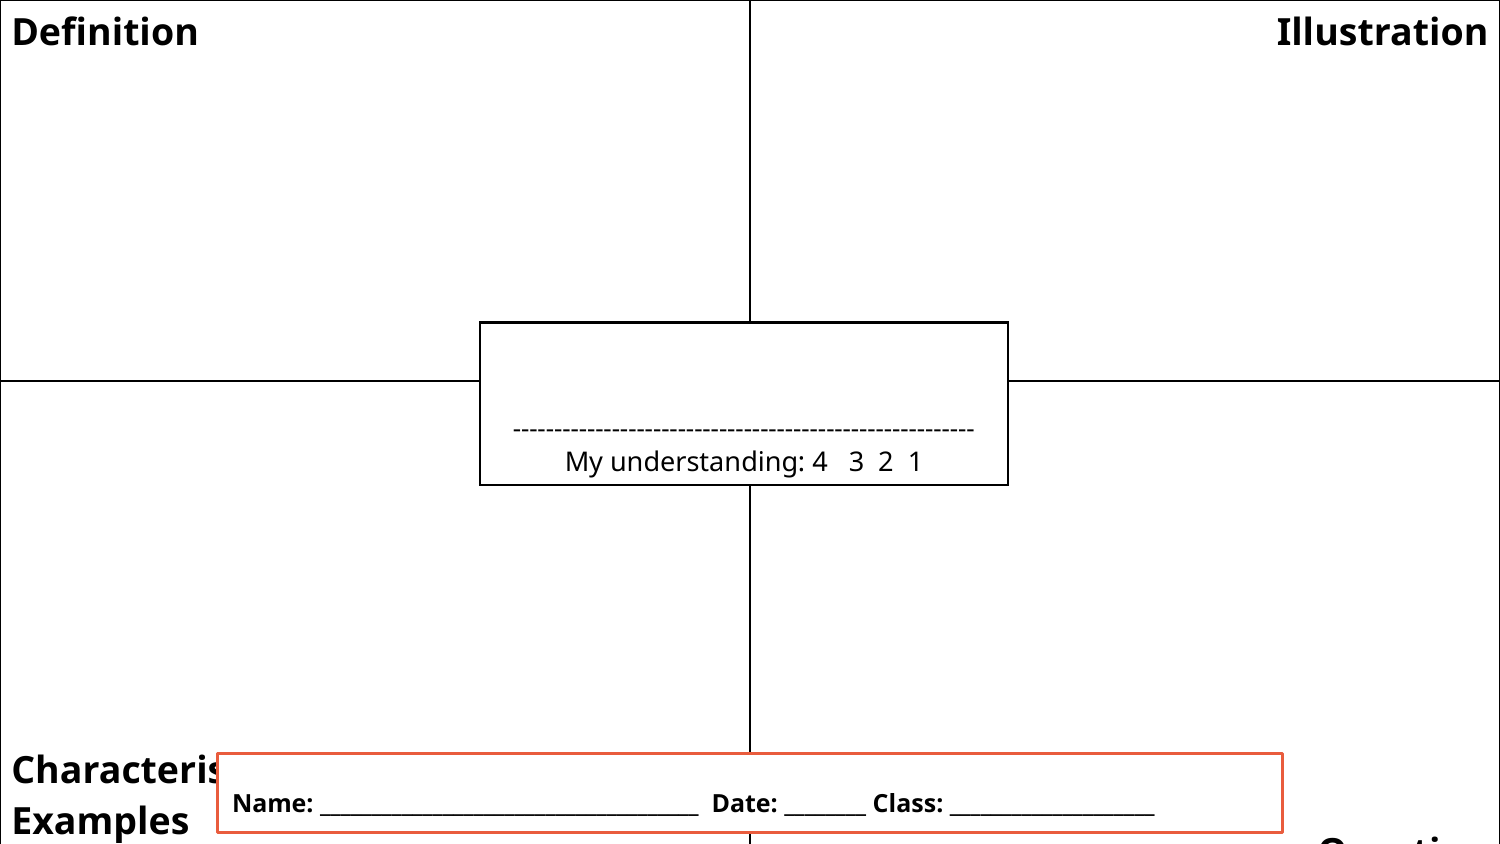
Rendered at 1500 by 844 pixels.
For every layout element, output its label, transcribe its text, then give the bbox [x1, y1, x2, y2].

table_cell Question [751, 382, 1499, 844]
table_header Definition [1, 1, 749, 380]
text_box Name: _____________________________________ Date: ________ Class: ____________________ [217, 753, 1283, 833]
table_cell Characteristics/ Examples [1, 382, 749, 844]
table_header Illustration [751, 1, 1499, 380]
text_box -------------------------------------------------------- My understanding: 4 3 2 1 [480, 322, 1008, 486]
